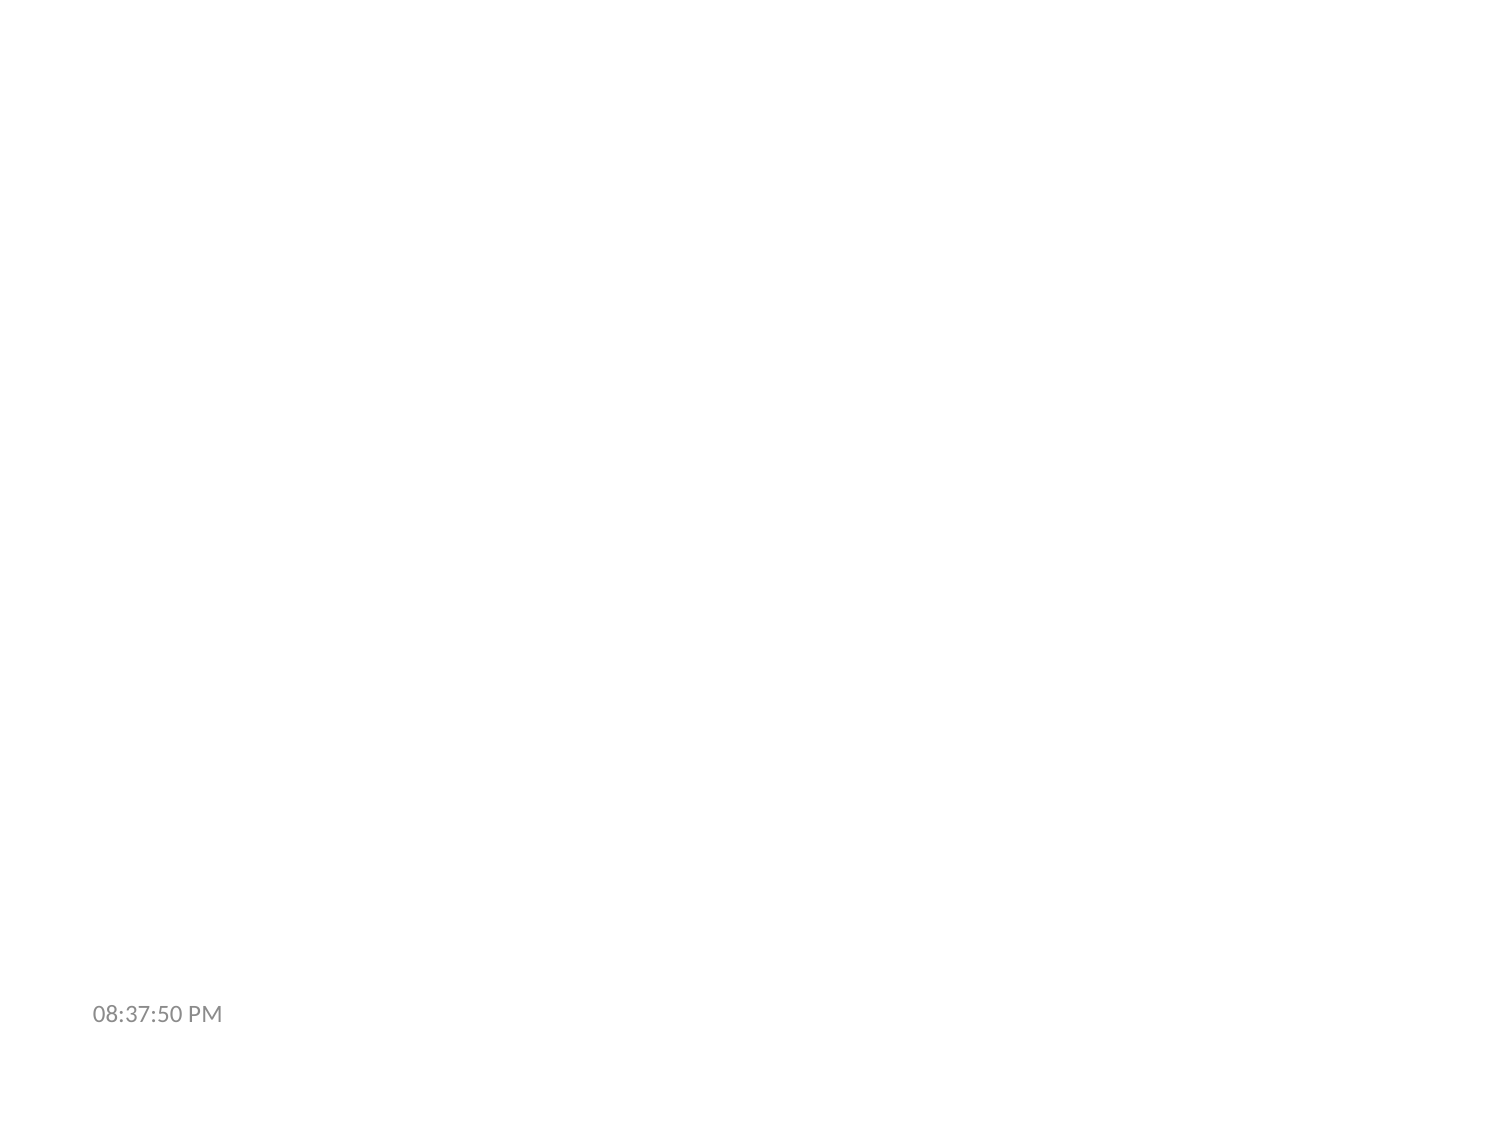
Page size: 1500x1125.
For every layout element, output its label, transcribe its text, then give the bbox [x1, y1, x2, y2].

text_box 3:35:09 PM [77, 982, 428, 1043]
